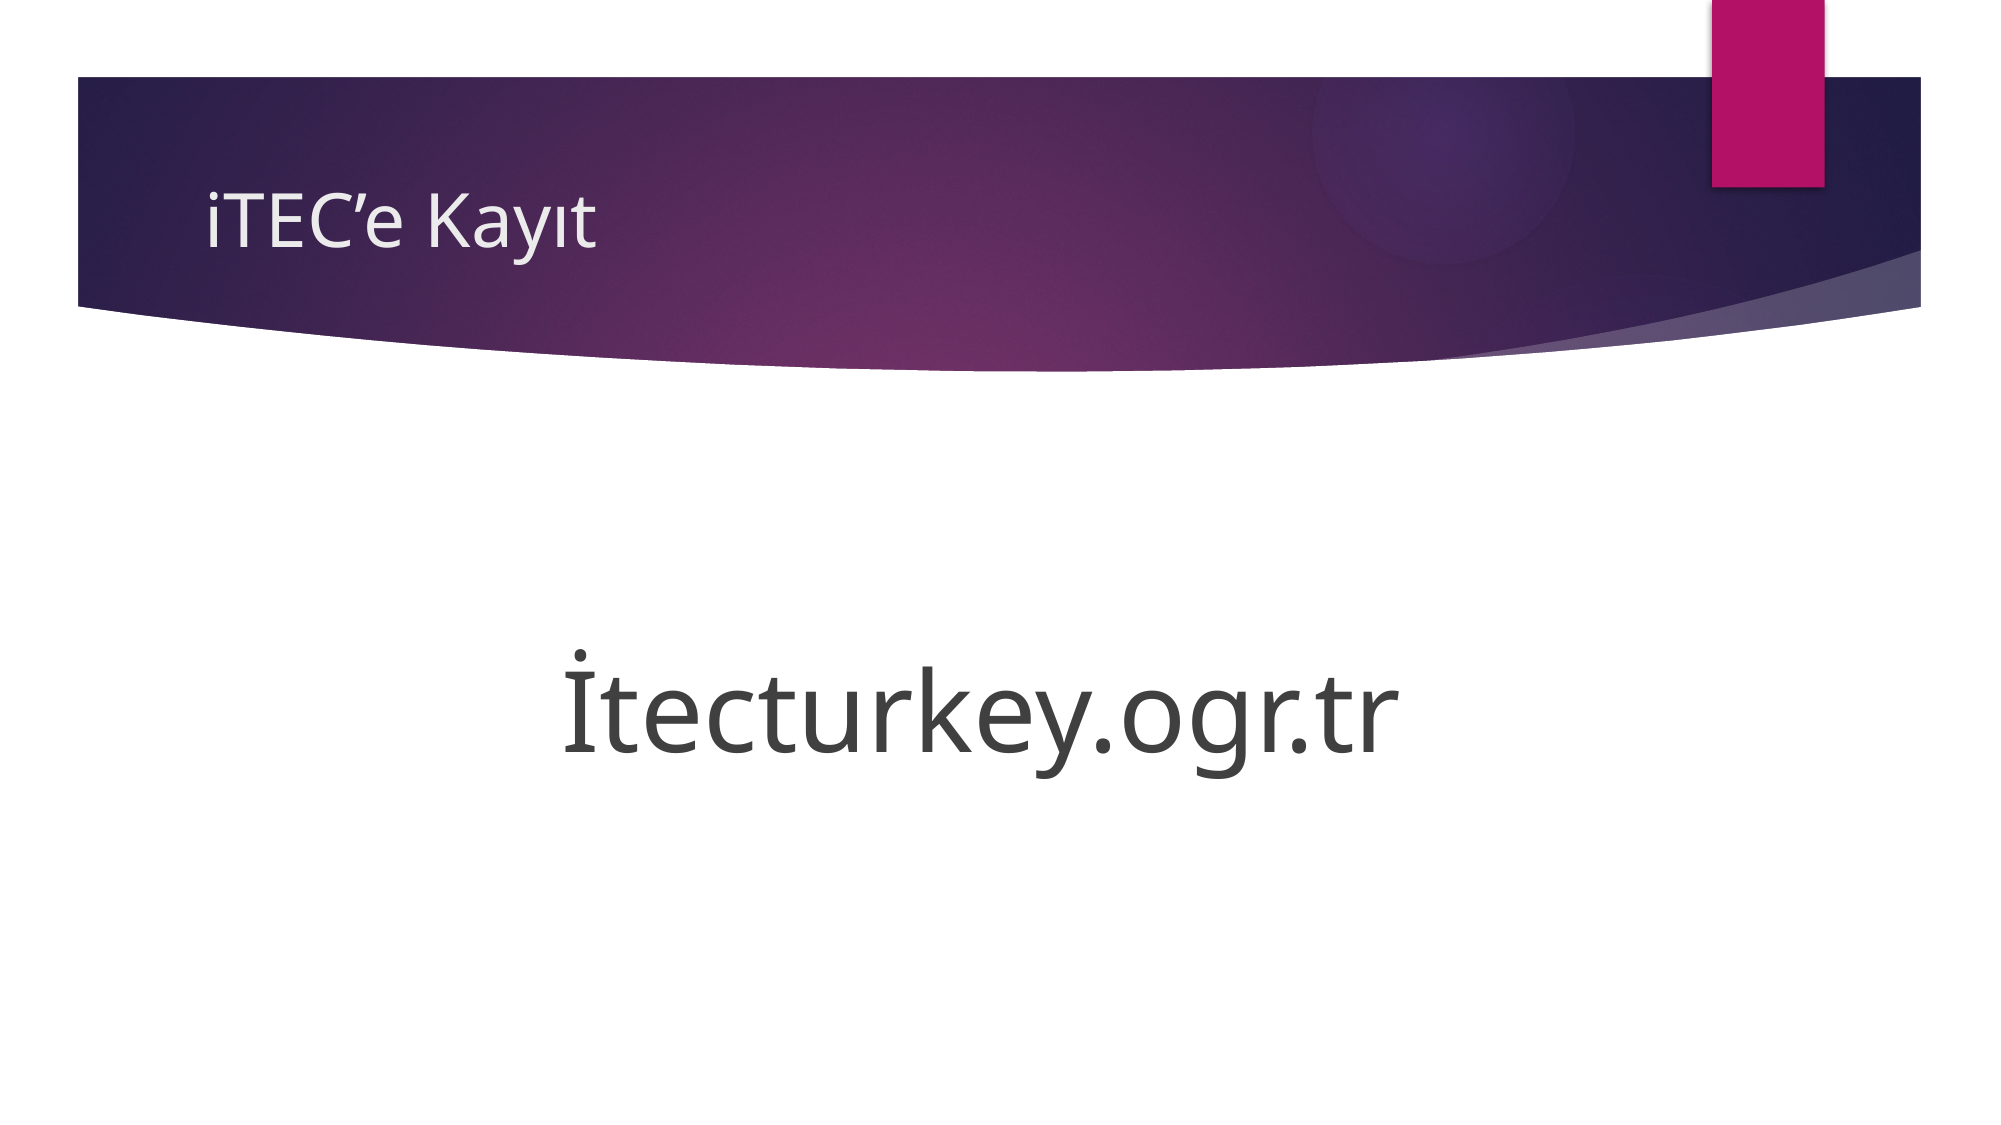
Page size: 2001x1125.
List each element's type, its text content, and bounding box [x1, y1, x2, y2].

title iTEC’e Kayıt [189, 159, 1627, 276]
list İtecturkey.ogr.tr [272, 427, 1721, 988]
